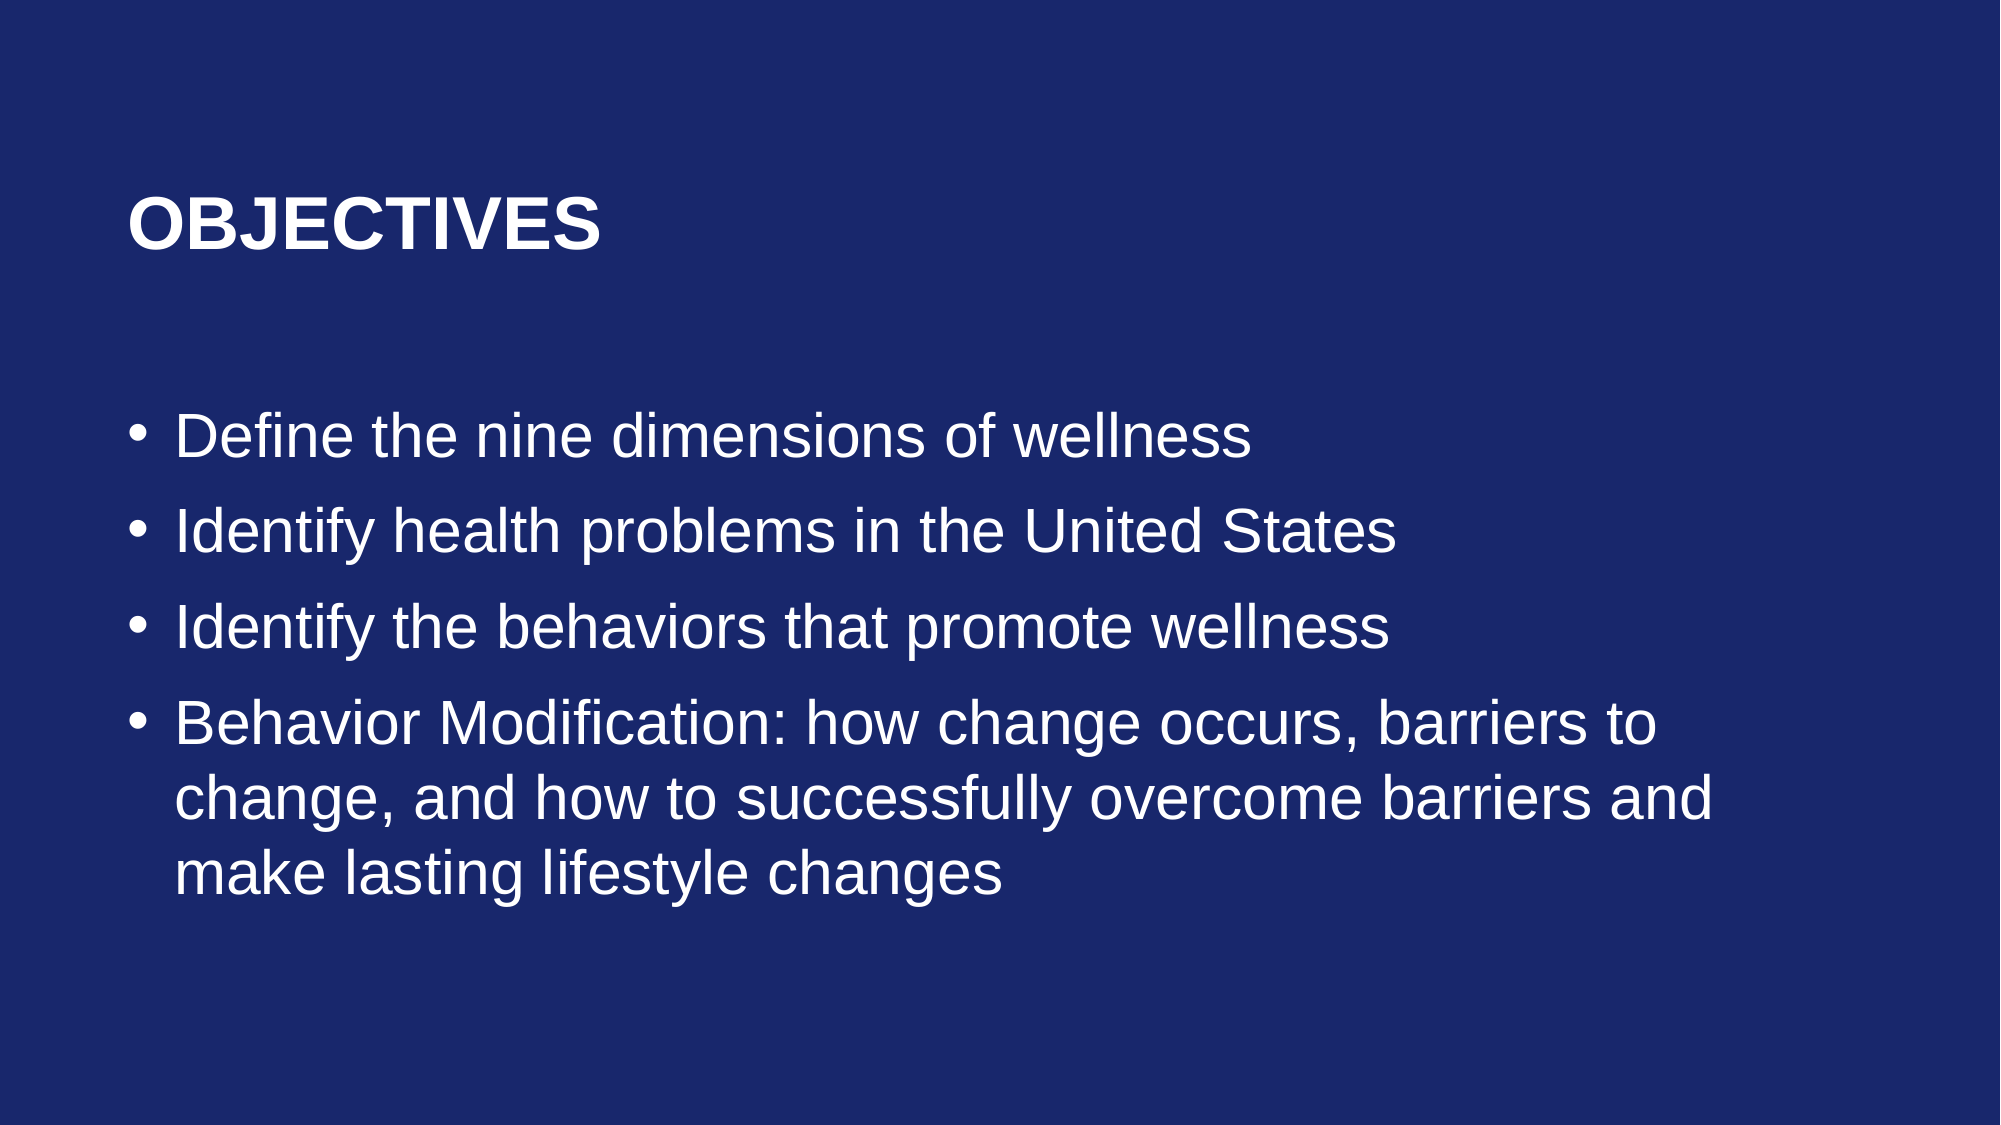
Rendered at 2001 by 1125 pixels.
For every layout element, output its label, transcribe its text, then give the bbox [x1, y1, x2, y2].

title Objectives [112, 99, 1775, 339]
list Define the nine dimensions of wellness Identify health problems in the United States Identify the behaviors that promote wellness Behavior Modification: how change occurs, barriers to change, and how to successfully overcome barriers and make lasting lifestyle changes [112, 351, 1775, 950]
